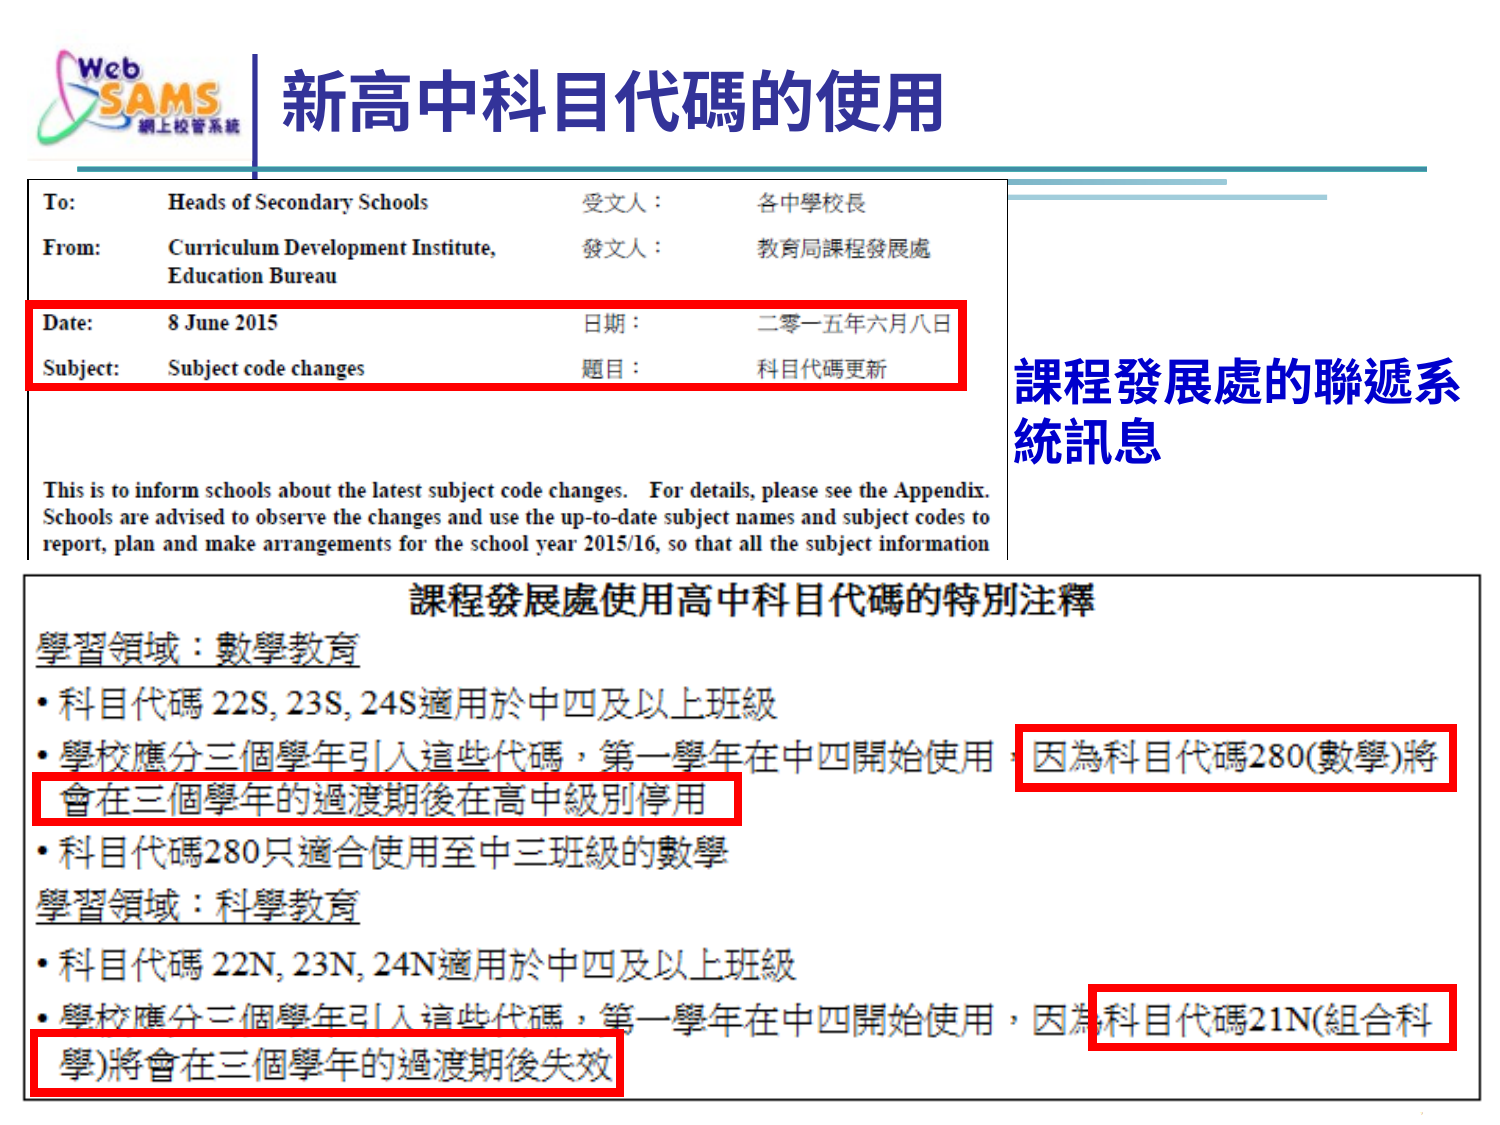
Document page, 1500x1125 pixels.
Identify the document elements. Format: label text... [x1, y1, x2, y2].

text_box 新高中科目代碼的使用 [266, 52, 1442, 148]
picture [10, 180, 1500, 1117]
text_box 課程發展處的聯遞系統訊息 [1013, 343, 1494, 479]
picture [27, 29, 253, 161]
